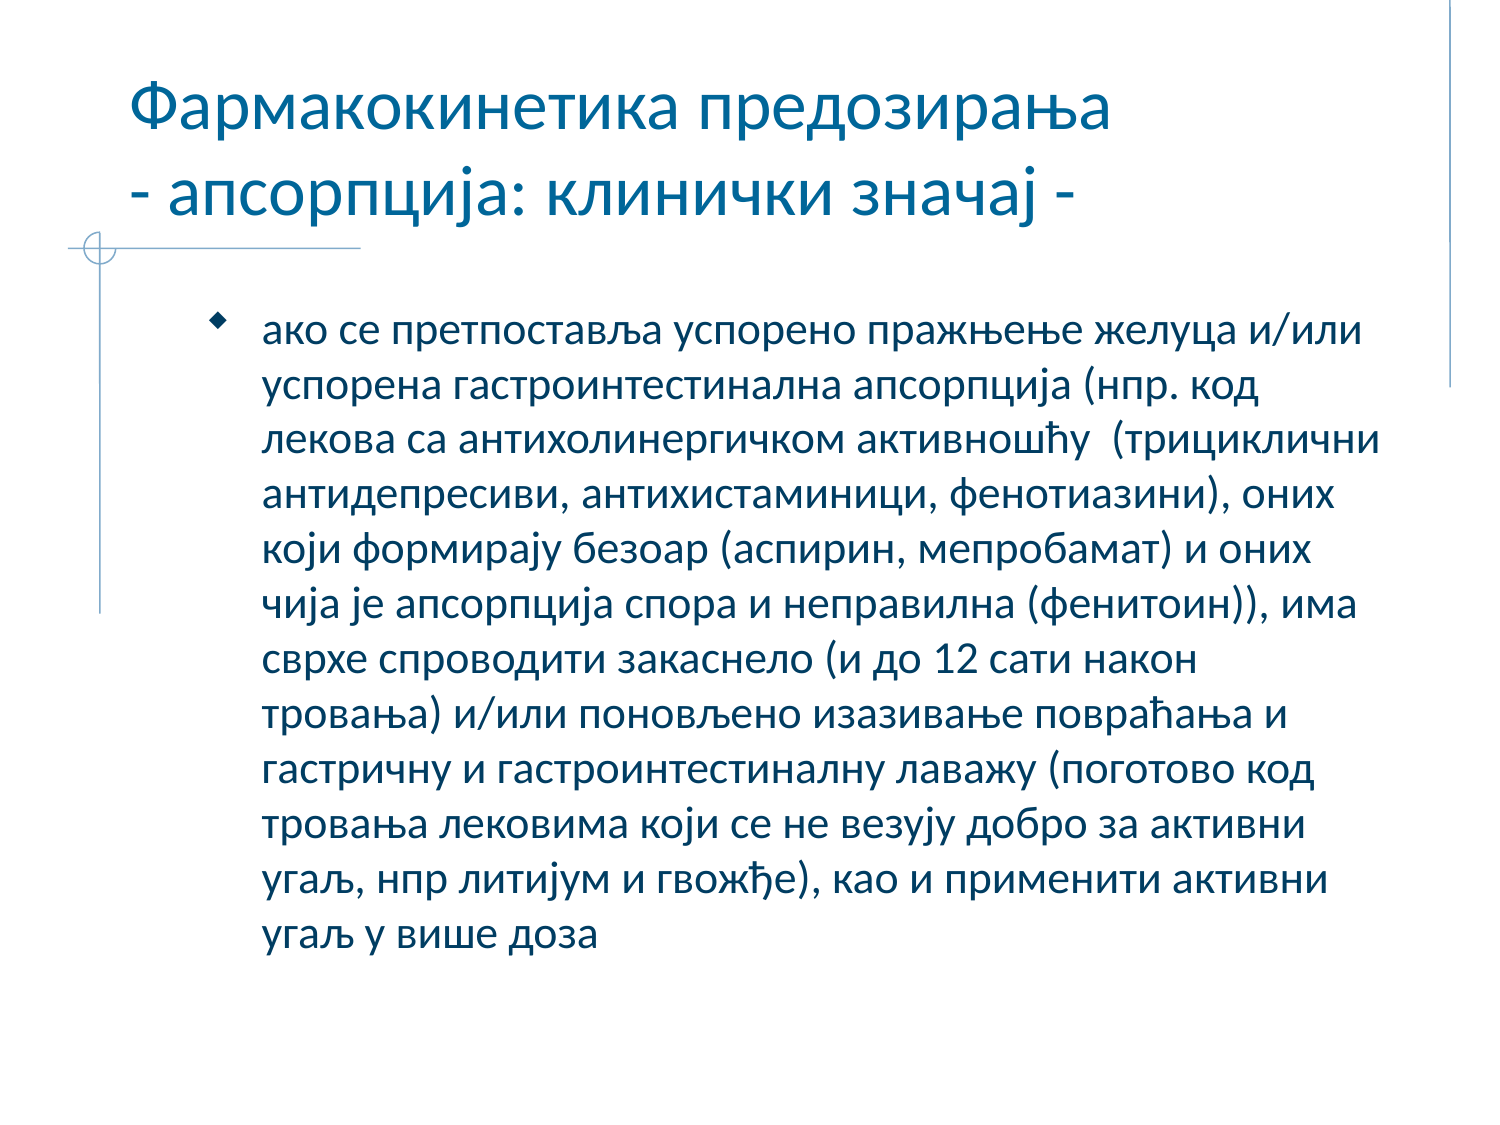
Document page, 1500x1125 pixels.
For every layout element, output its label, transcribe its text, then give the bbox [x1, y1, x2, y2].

list ако се претпоставља успорено пражњење желуца и/или успорена гастроинтестинална апсорпција (нпр. код лекова са антихолинергичком активношћу (трициклични антидепресиви, антихистаминици, фенотиазини), оних који формирају безоар (аспирин, мепробамат) и оних чија је апсорпција спора и неправилна (фенитоин)), има сврхе спроводити закаснело (и до 12 сати након тровања) и/или поновљено изазивање повраћања и гастричну и гастроинтестиналну лаважу (поготово код тровања лековима који се не везују добро за активни угаљ, нпр литијум и гвожђе), као и применити активни угаљ у више доза [124, 290, 1400, 1026]
title Фармакокинетика предозирања - апсорпција: клинички значај - [113, 49, 1436, 238]
